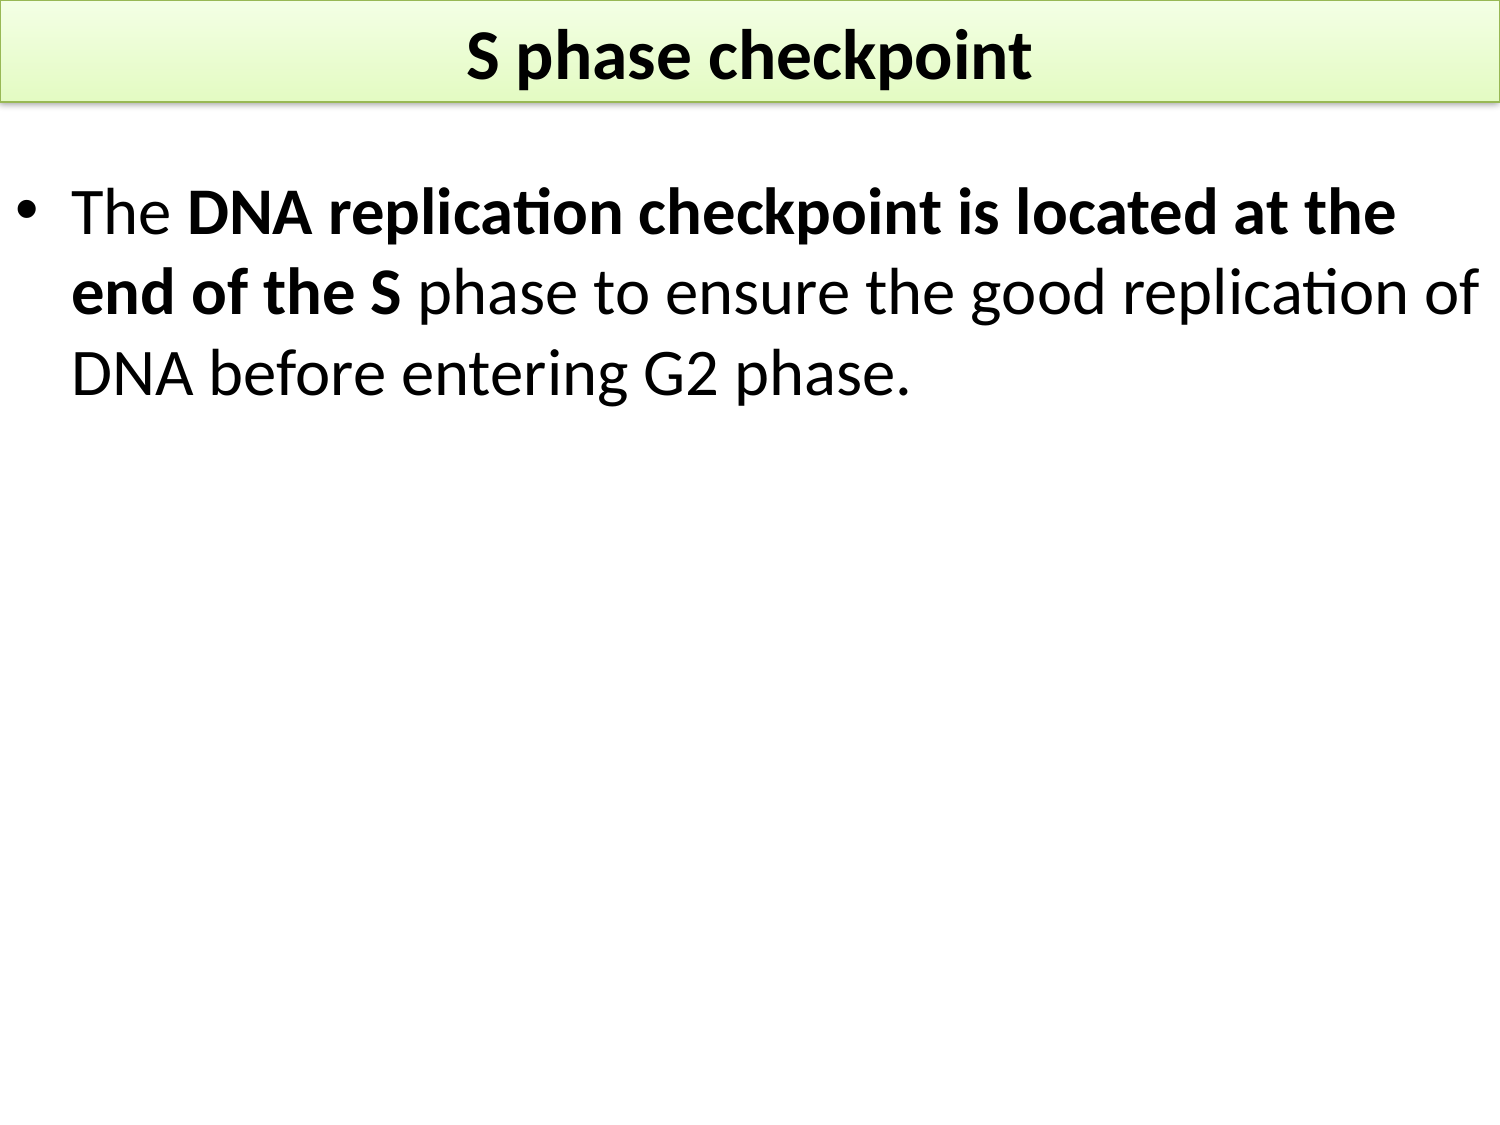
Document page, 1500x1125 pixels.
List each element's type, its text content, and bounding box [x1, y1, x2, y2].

list The DNA replication checkpoint is located at the end of the S phase to ensure the good replication of DNA before entering G2 phase. [0, 160, 1500, 1005]
title S phase checkpoint [0, 0, 1500, 103]
